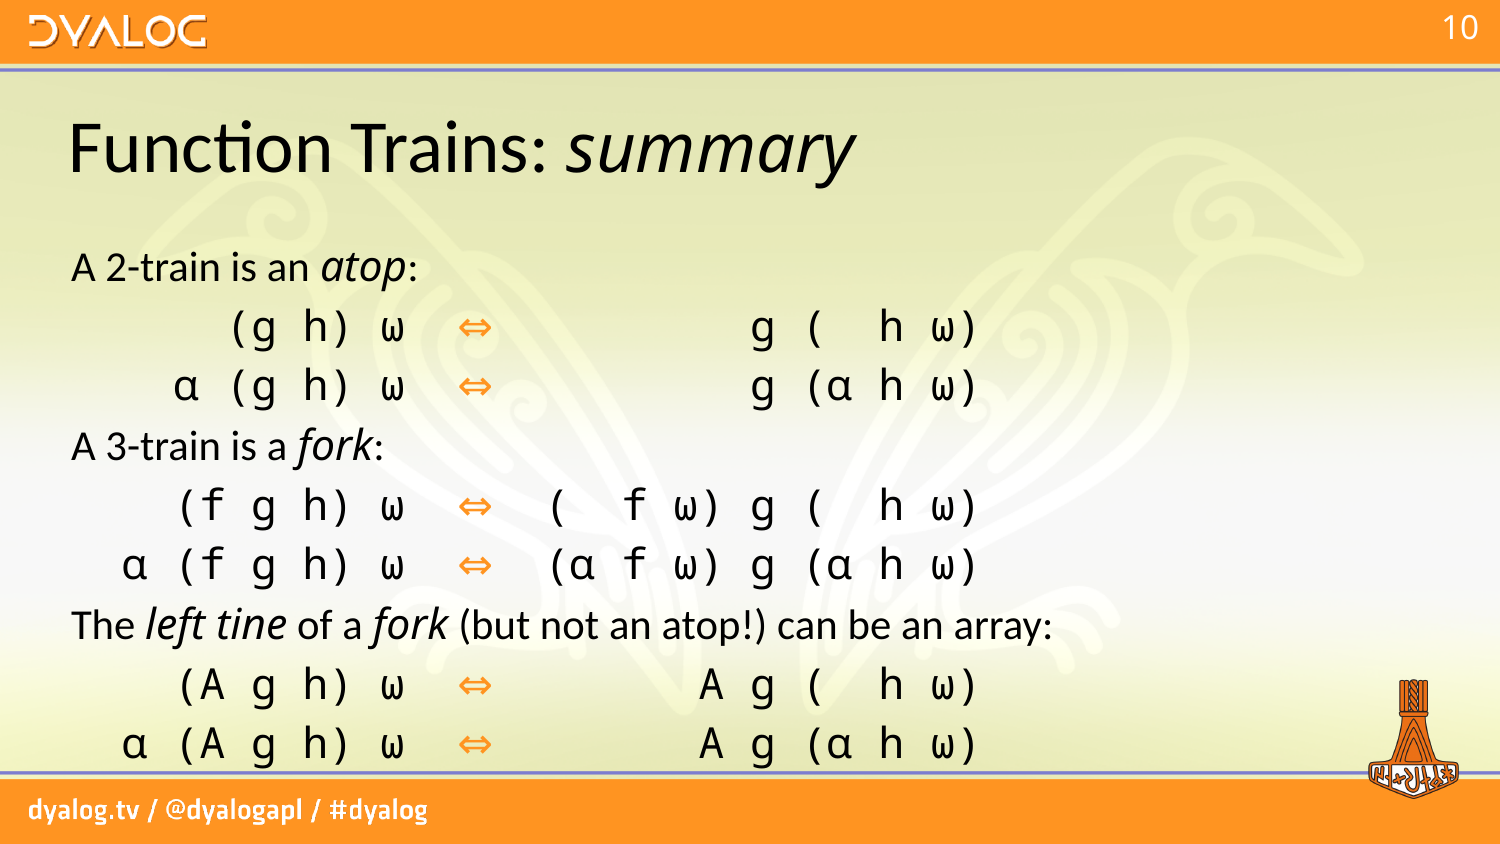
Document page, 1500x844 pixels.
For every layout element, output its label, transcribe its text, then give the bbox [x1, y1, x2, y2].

list A 2-train is an atop: (g h) ⍵ ⇔ g ( h ⍵) ⍺ (g h) ⍵ ⇔ g (⍺ h ⍵) A 3-train is a fork: (f g h) ⍵ ⇔ ( f ⍵) g ( h ⍵) ⍺ (f g h) ⍵ ⇔ (⍺ f ⍵) g (⍺ h ⍵) The left tine of a fork (but not an atop!) can be an array: (A g h) ⍵ ⇔ A g ( h ⍵) ⍺ (A g h) ⍵ ⇔ A g (⍺ h ⍵) [56, 231, 1425, 788]
picture [0, 0, 1500, 844]
title Function Trains: summary [53, 94, 1425, 192]
